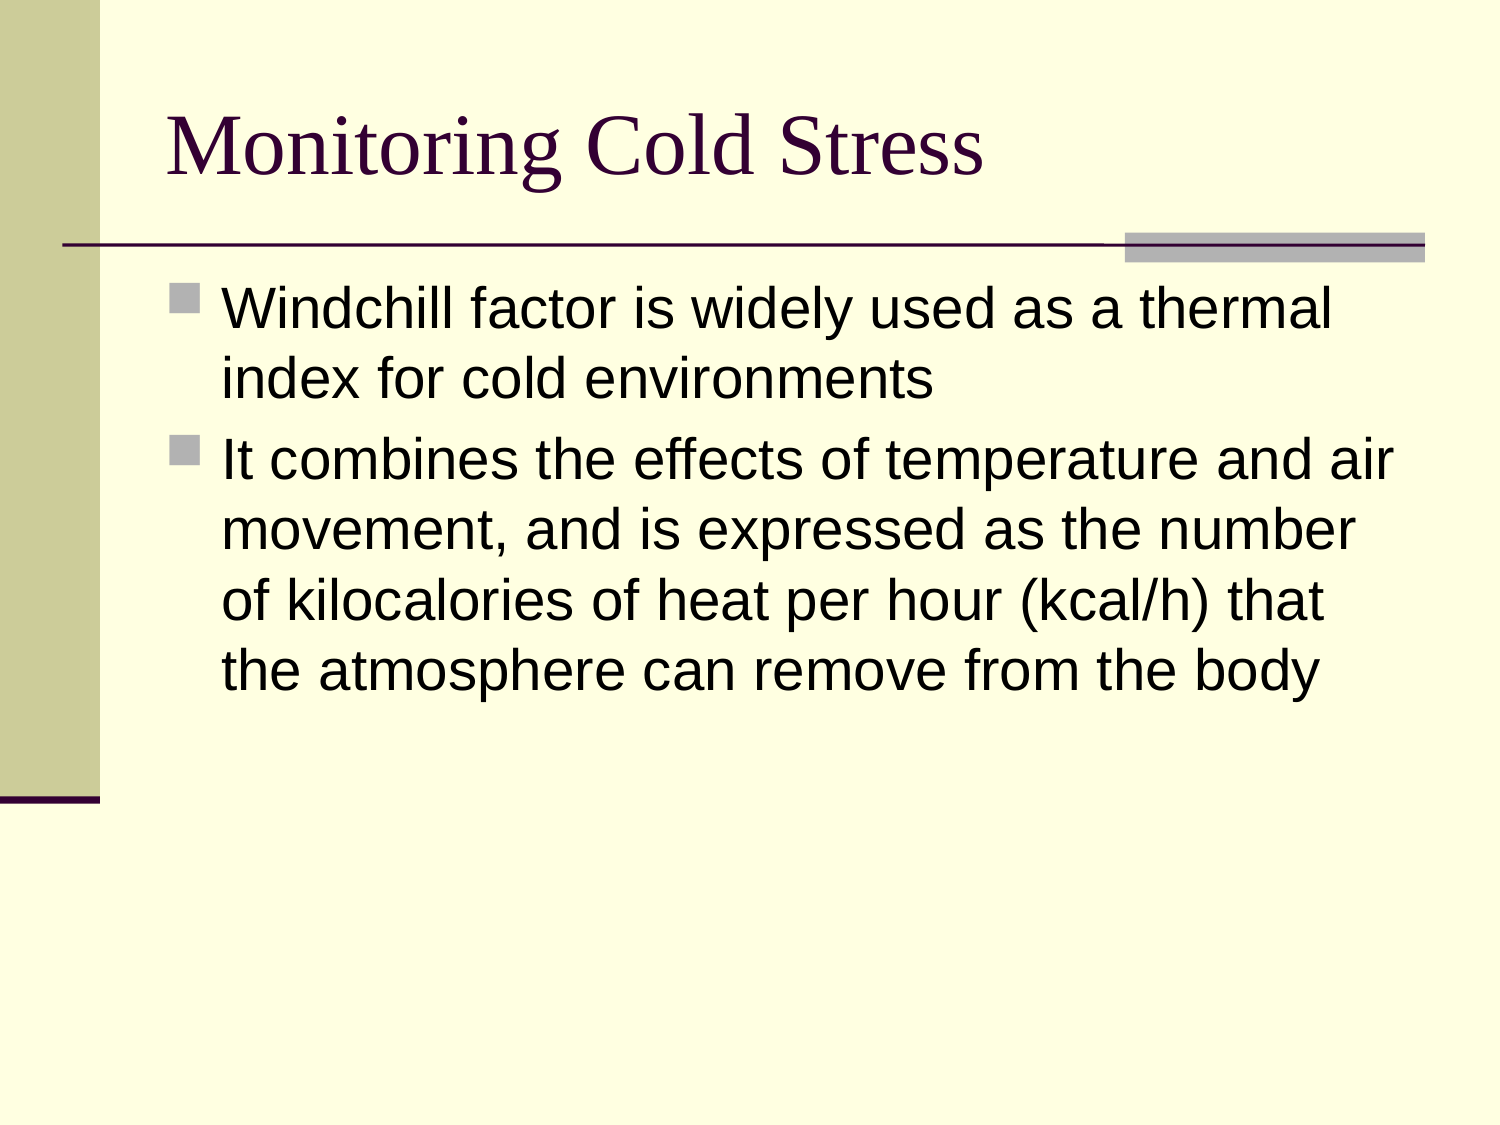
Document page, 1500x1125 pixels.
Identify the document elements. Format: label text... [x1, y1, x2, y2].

list Windchill factor is widely used as a thermal index for cold environments It combines the effects of temperature and air movement, and is expressed as the number of kilocalories of heat per hour (kcal/h) that the atmosphere can remove from the body [149, 262, 1426, 1006]
title Monitoring Cold Stress [149, 45, 1426, 234]
